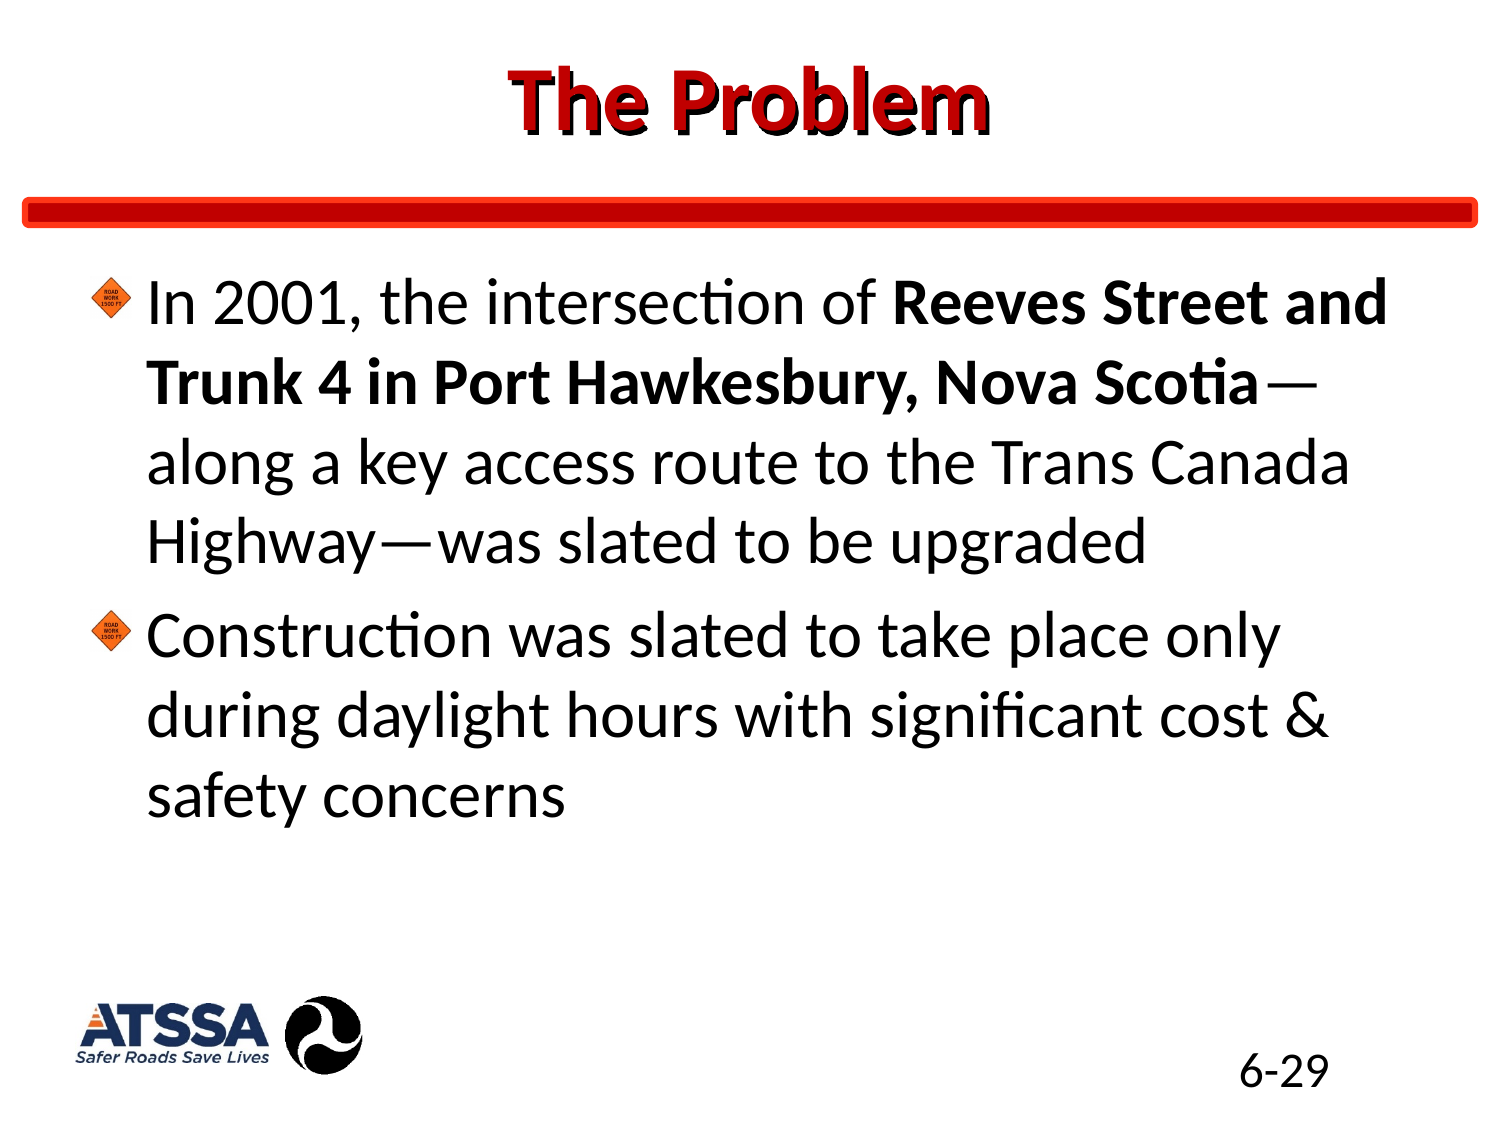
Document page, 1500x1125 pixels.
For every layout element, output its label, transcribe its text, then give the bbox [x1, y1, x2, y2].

picture [75, 1003, 269, 1063]
list In 2001, the intersection of Reeves Street and Trunk 4 in Port Hawkesbury, Nova Scotia— along a key access route to the Trans Canada Highway—was slated to be upgraded Construction was slated to take place only during daylight hours with significant cost & safety concerns [74, 249, 1451, 963]
picture [276, 989, 370, 1077]
picture [90, 609, 132, 652]
picture [90, 276, 132, 319]
title The Problem [0, 0, 1500, 188]
